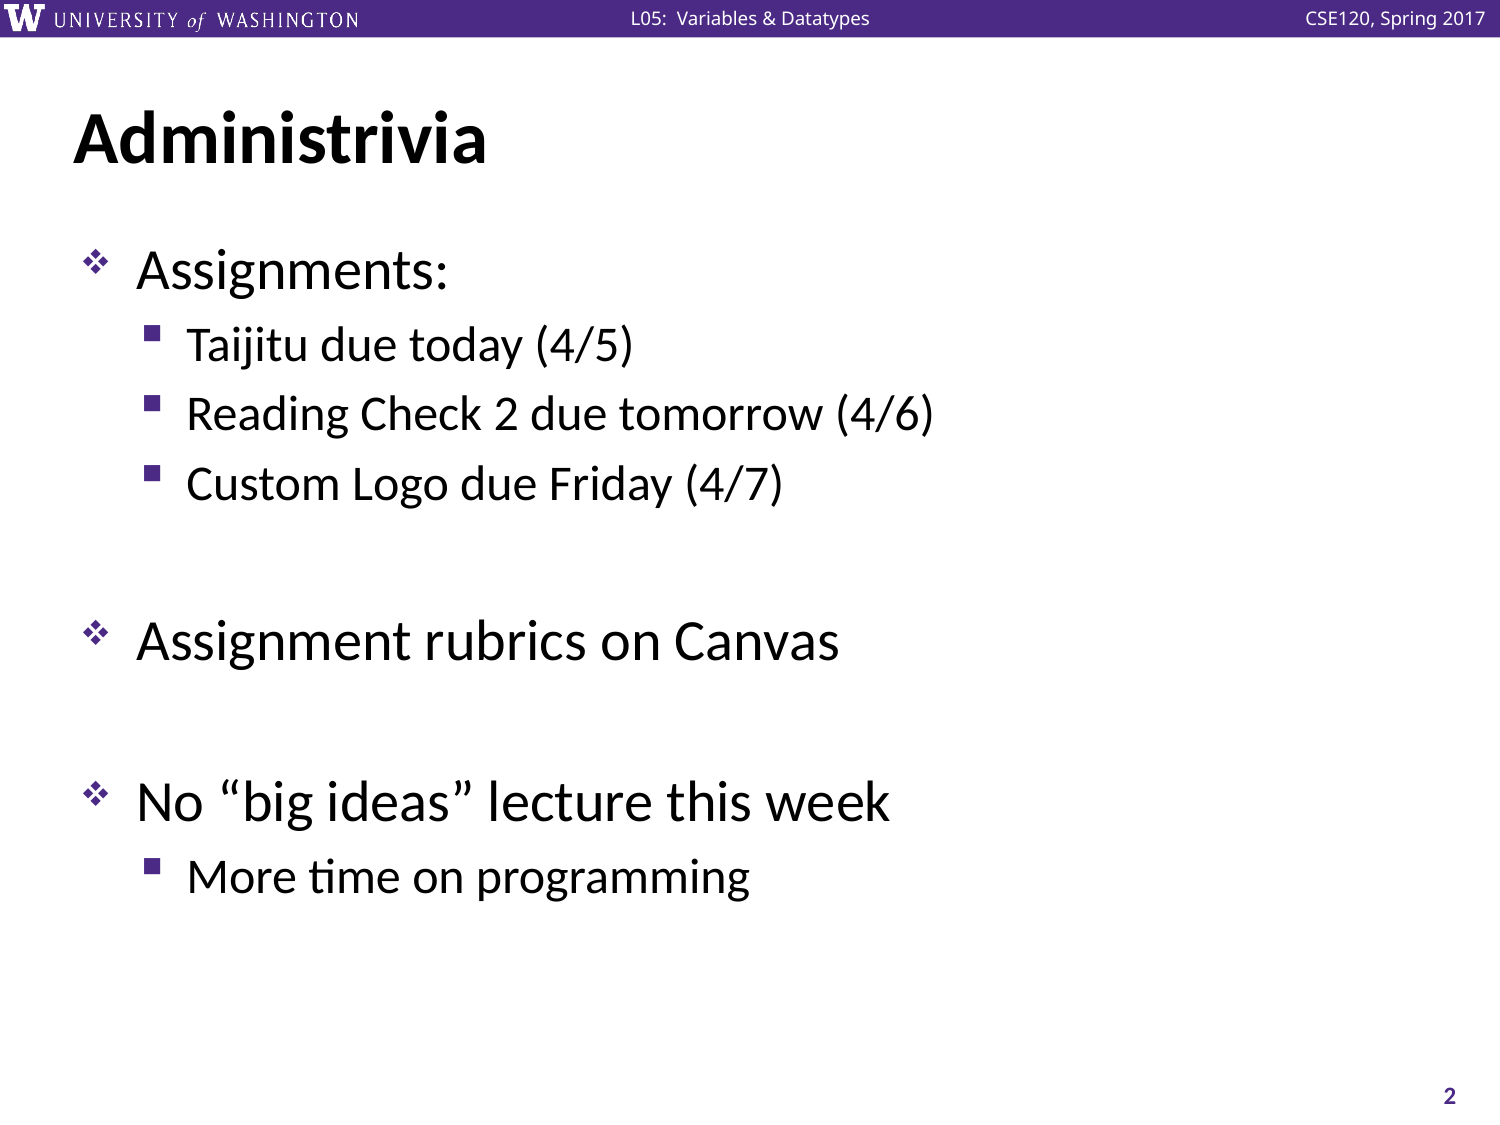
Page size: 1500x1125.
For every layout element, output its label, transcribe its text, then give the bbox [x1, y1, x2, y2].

title Administrivia [58, 71, 1438, 197]
slide_number 2 [1400, 1065, 1500, 1125]
list Assignments: Taijitu due today (4/5) Reading Check 2 due tomorrow (4/6) Custom Logo due Friday (4/7) Assignment rubrics on Canvas No “big ideas” lecture this week More time on programming [64, 223, 1438, 1040]
picture [4, 4, 358, 32]
